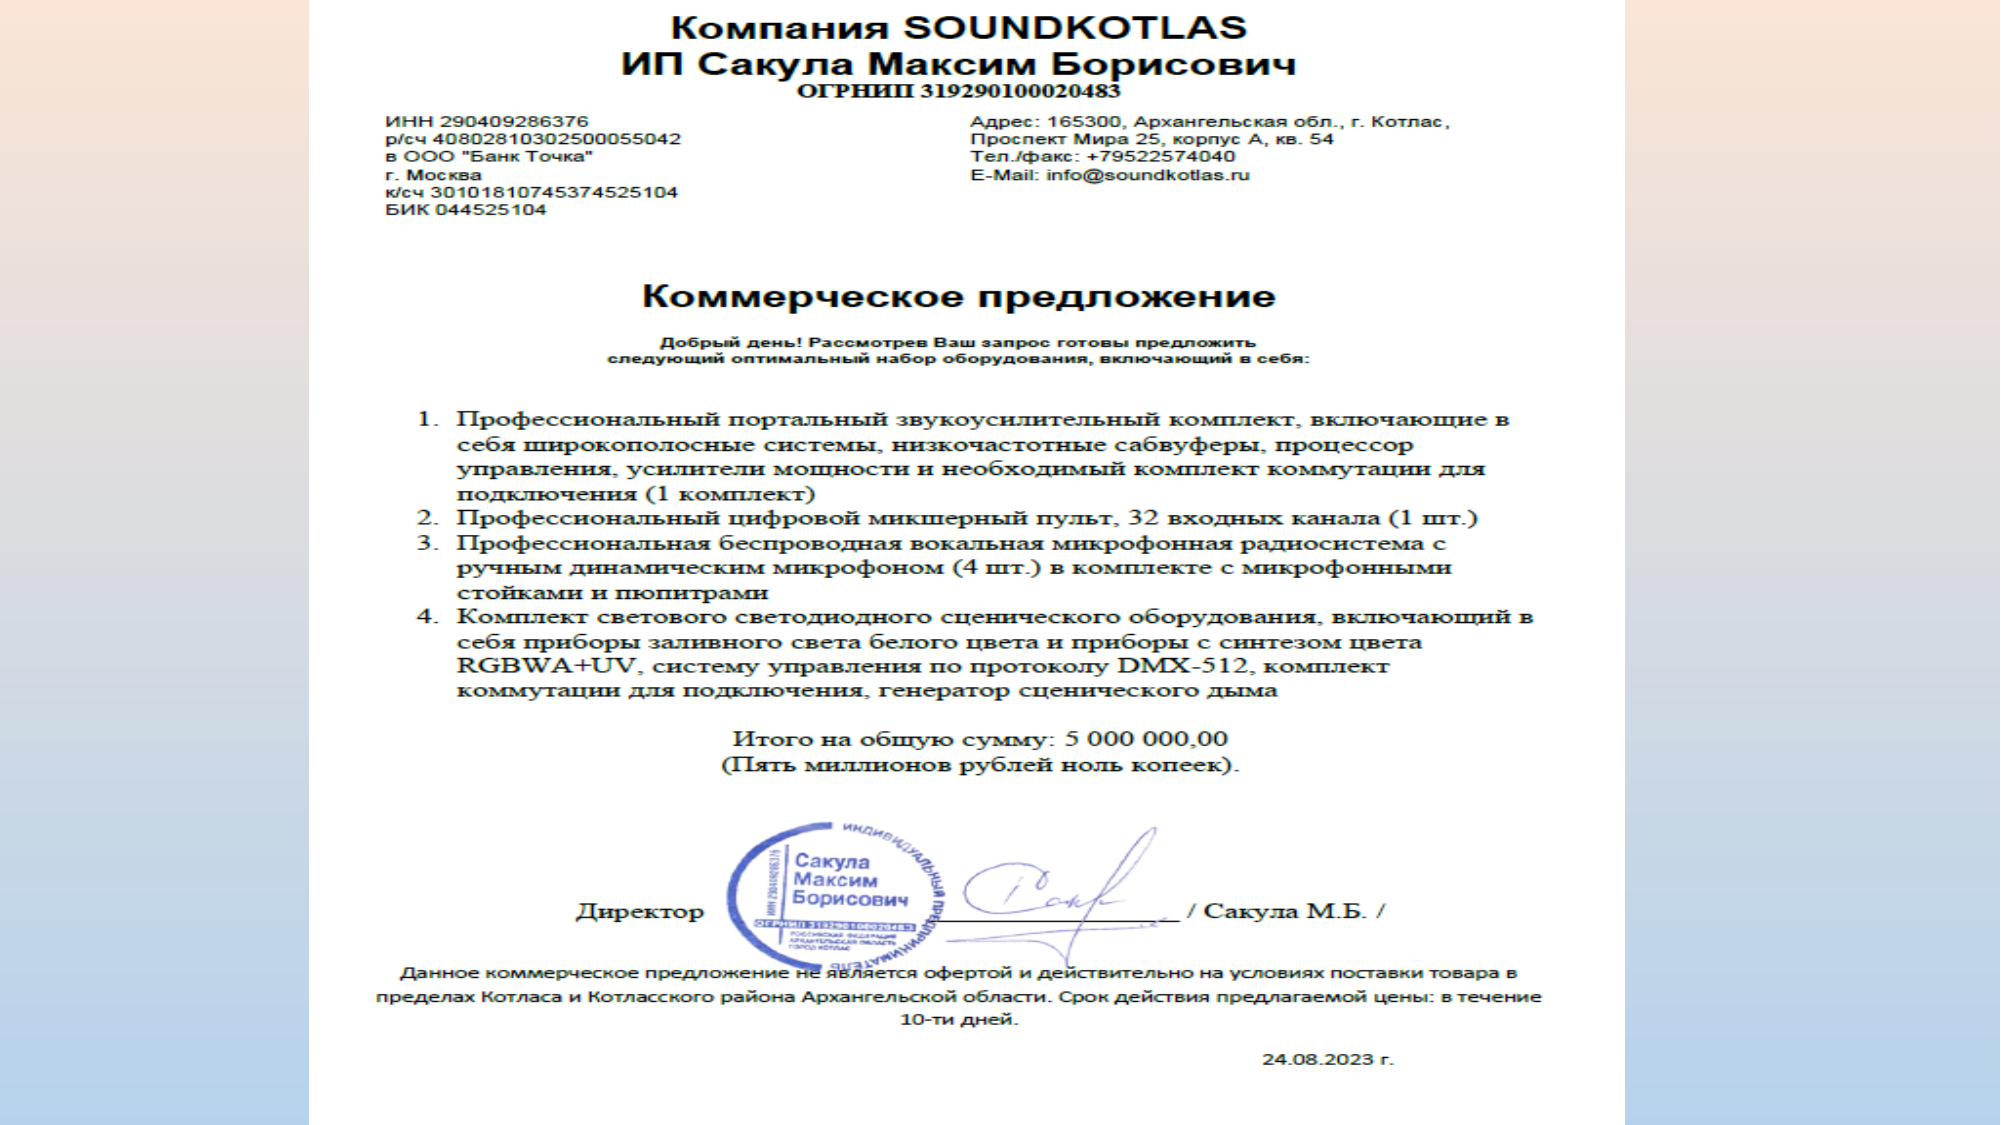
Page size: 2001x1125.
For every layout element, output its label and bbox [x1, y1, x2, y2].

picture [309, 0, 1625, 1125]
